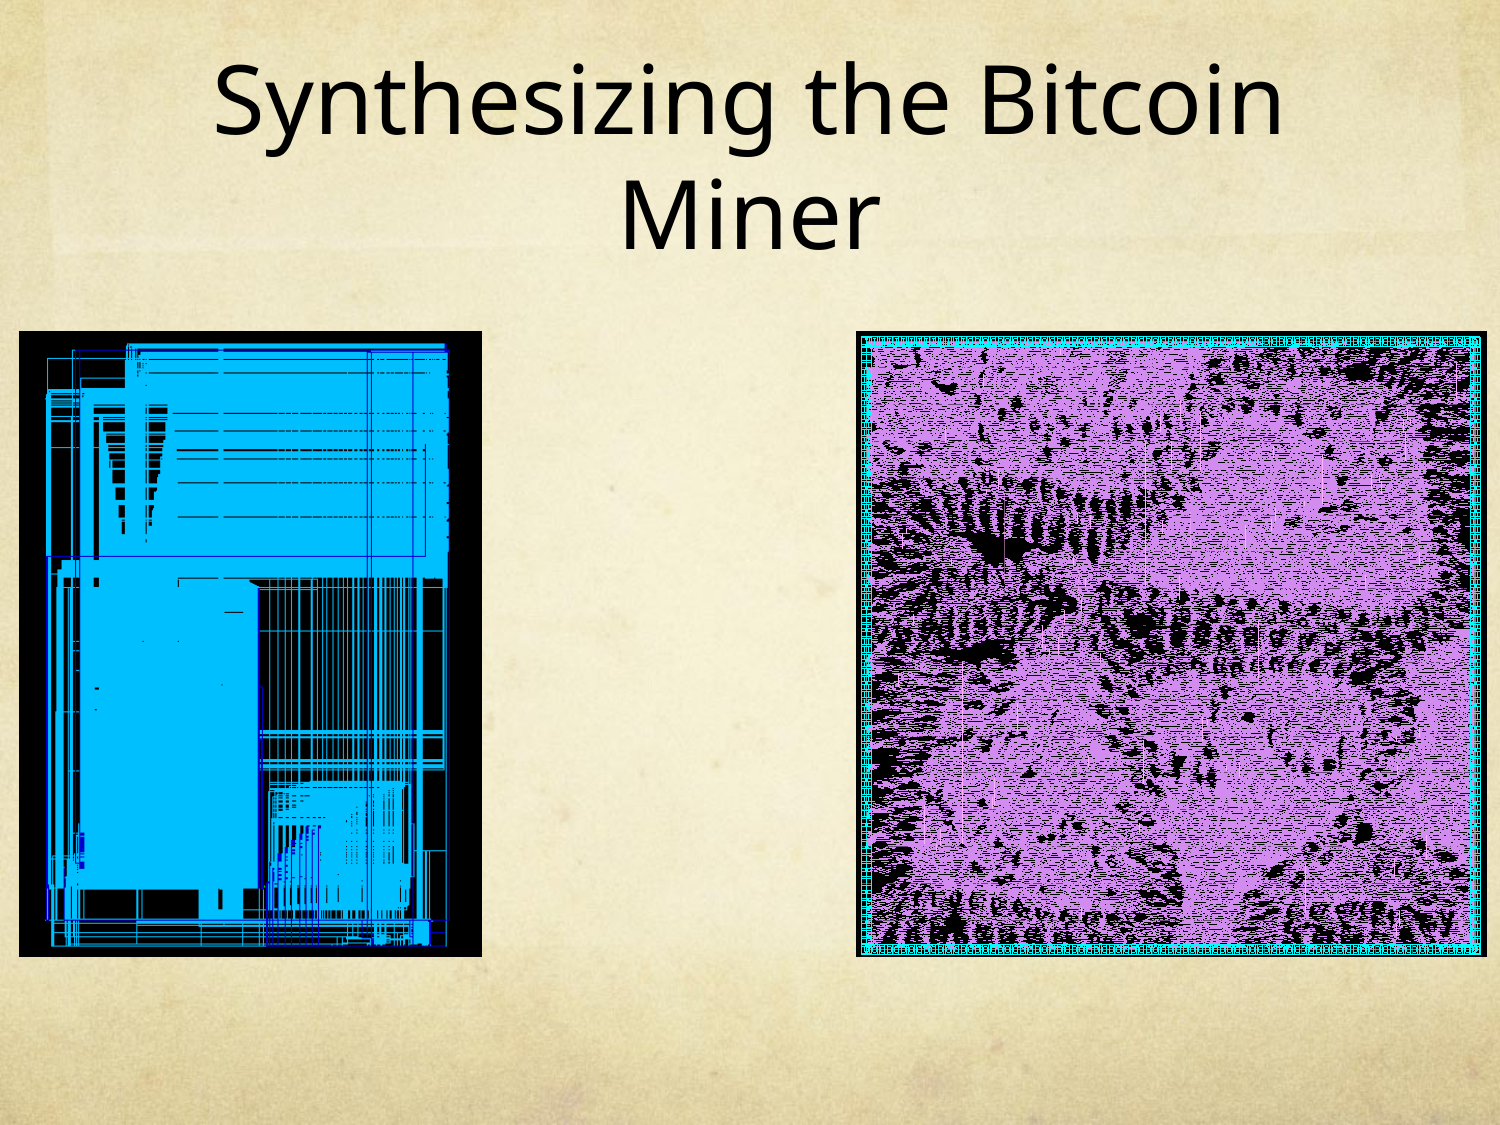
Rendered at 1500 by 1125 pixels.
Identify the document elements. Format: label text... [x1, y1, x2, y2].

title Synthesizing the Bitcoin Miner [150, 82, 1350, 225]
picture [0, 0, 1500, 1125]
